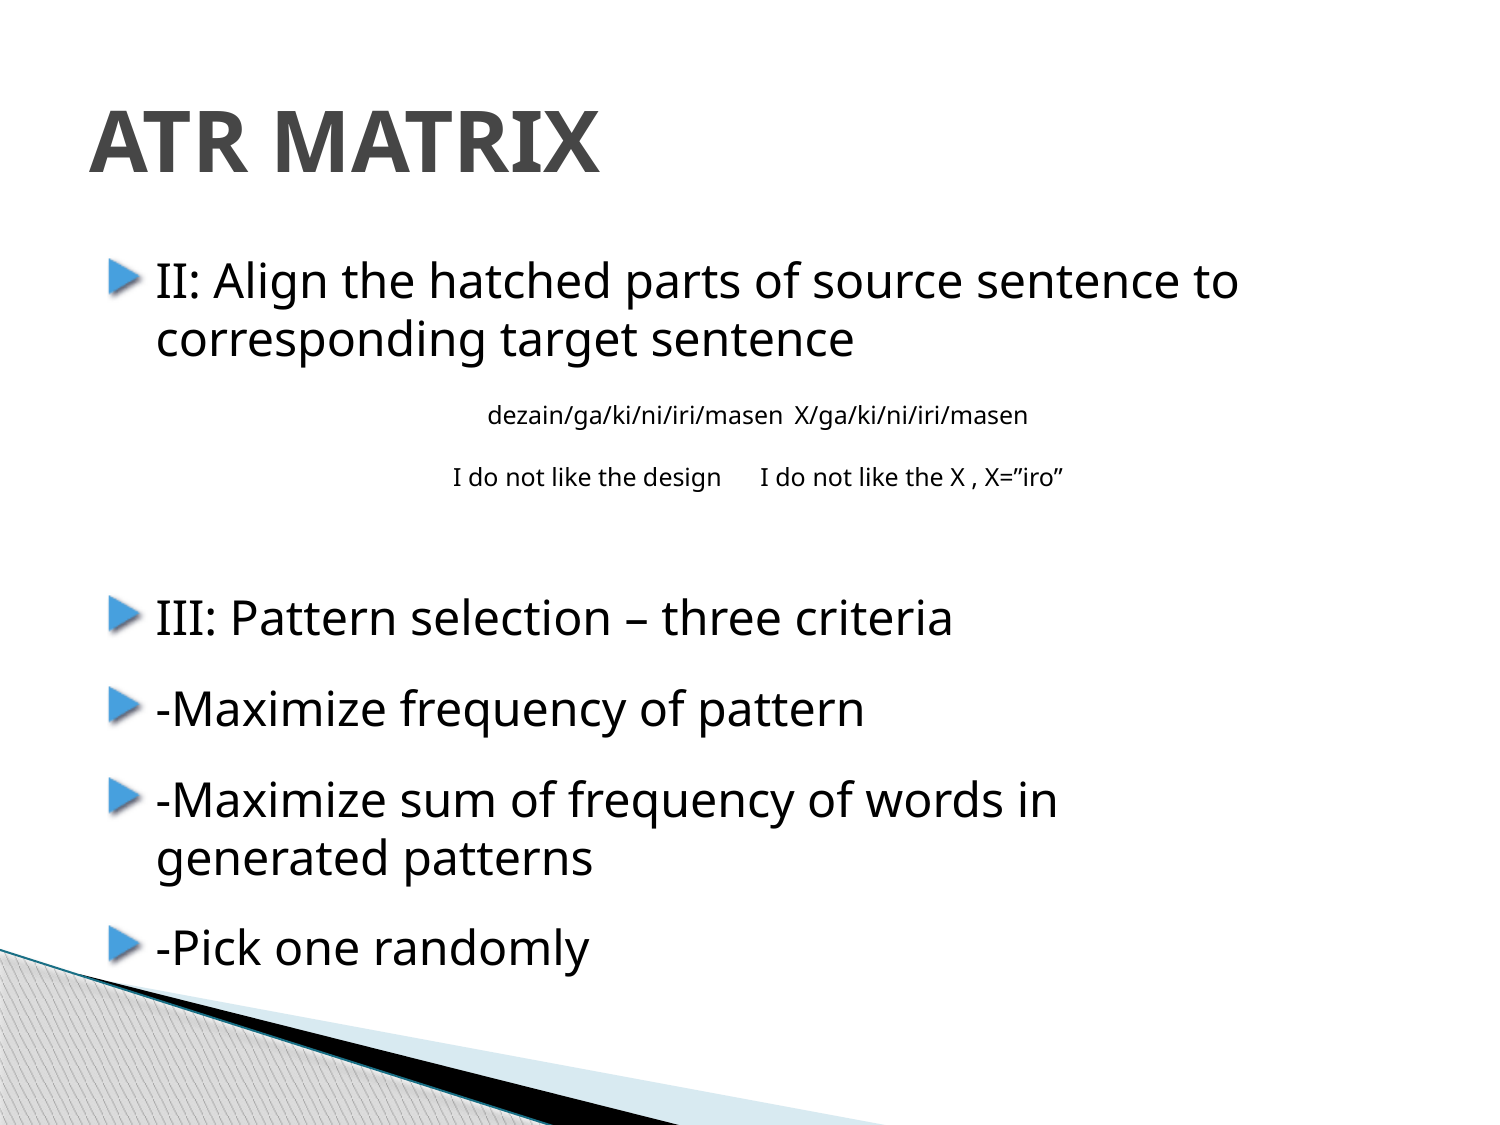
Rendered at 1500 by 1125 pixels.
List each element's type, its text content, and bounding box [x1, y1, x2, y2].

picture [106, 682, 149, 732]
picture [106, 254, 149, 304]
picture [106, 591, 149, 641]
title ATR MATRIX [75, 45, 1425, 233]
picture [106, 921, 149, 971]
picture [106, 773, 149, 823]
list II: Align the hatched parts of source sentence to corresponding target sentence dezain/ga/ki/ni/iri/masen X/ga/ki/ni/iri/masen I do not like the design I do not like the X , X=”iro” III: Pattern selection – three criteria -Maximize frequency of pattern -Maximize sum of frequency of words in generated patterns -Pick one randomly [75, 243, 1425, 986]
